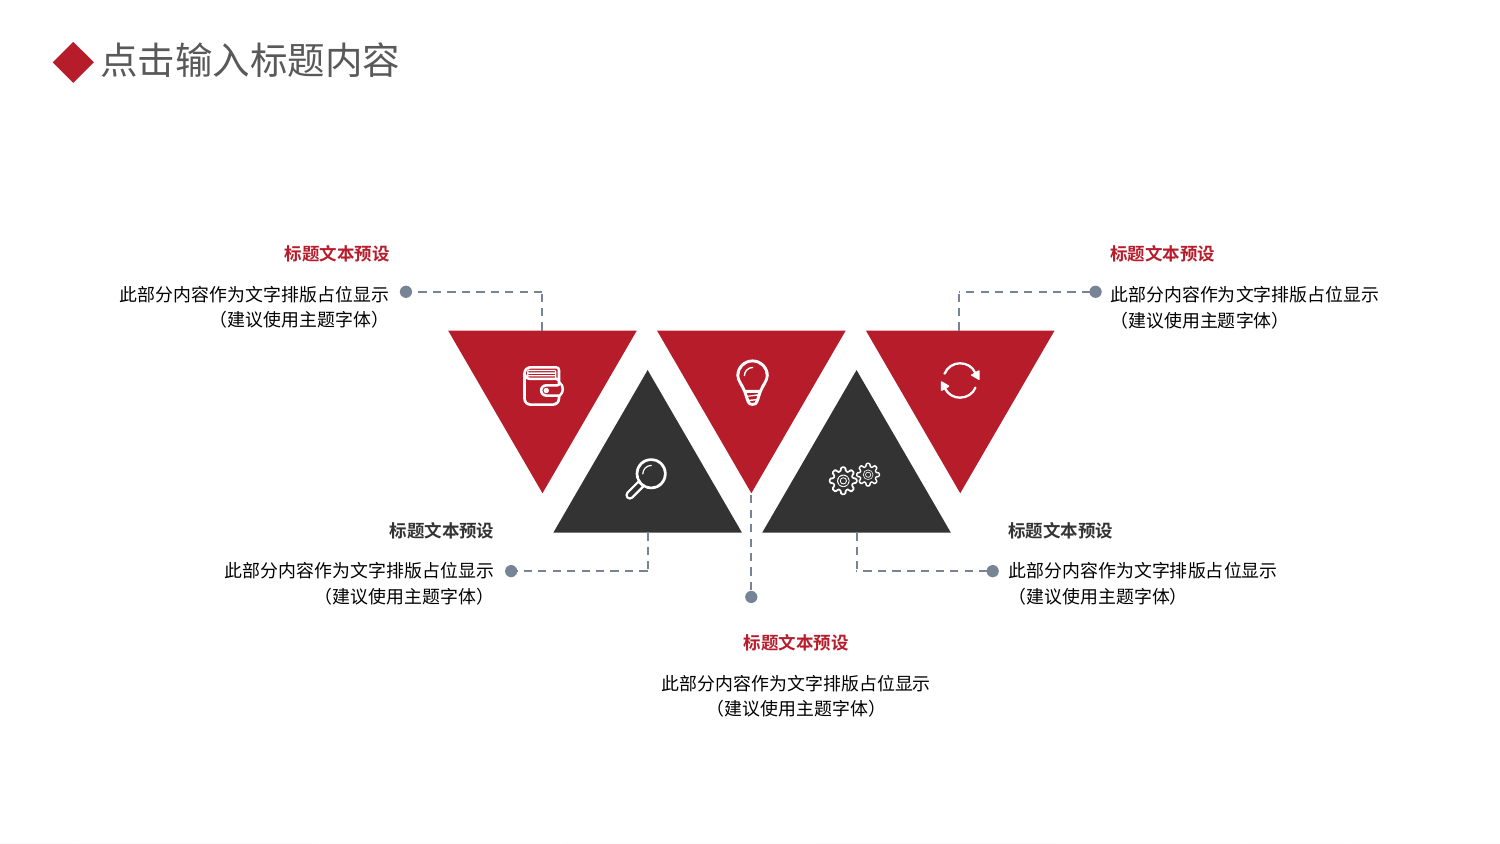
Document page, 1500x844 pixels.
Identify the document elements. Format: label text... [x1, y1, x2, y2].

text_box 点击输入标题内容 [100, 28, 450, 91]
text_box [50, 39, 96, 85]
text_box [103, 233, 1397, 494]
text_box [208, 369, 1295, 749]
